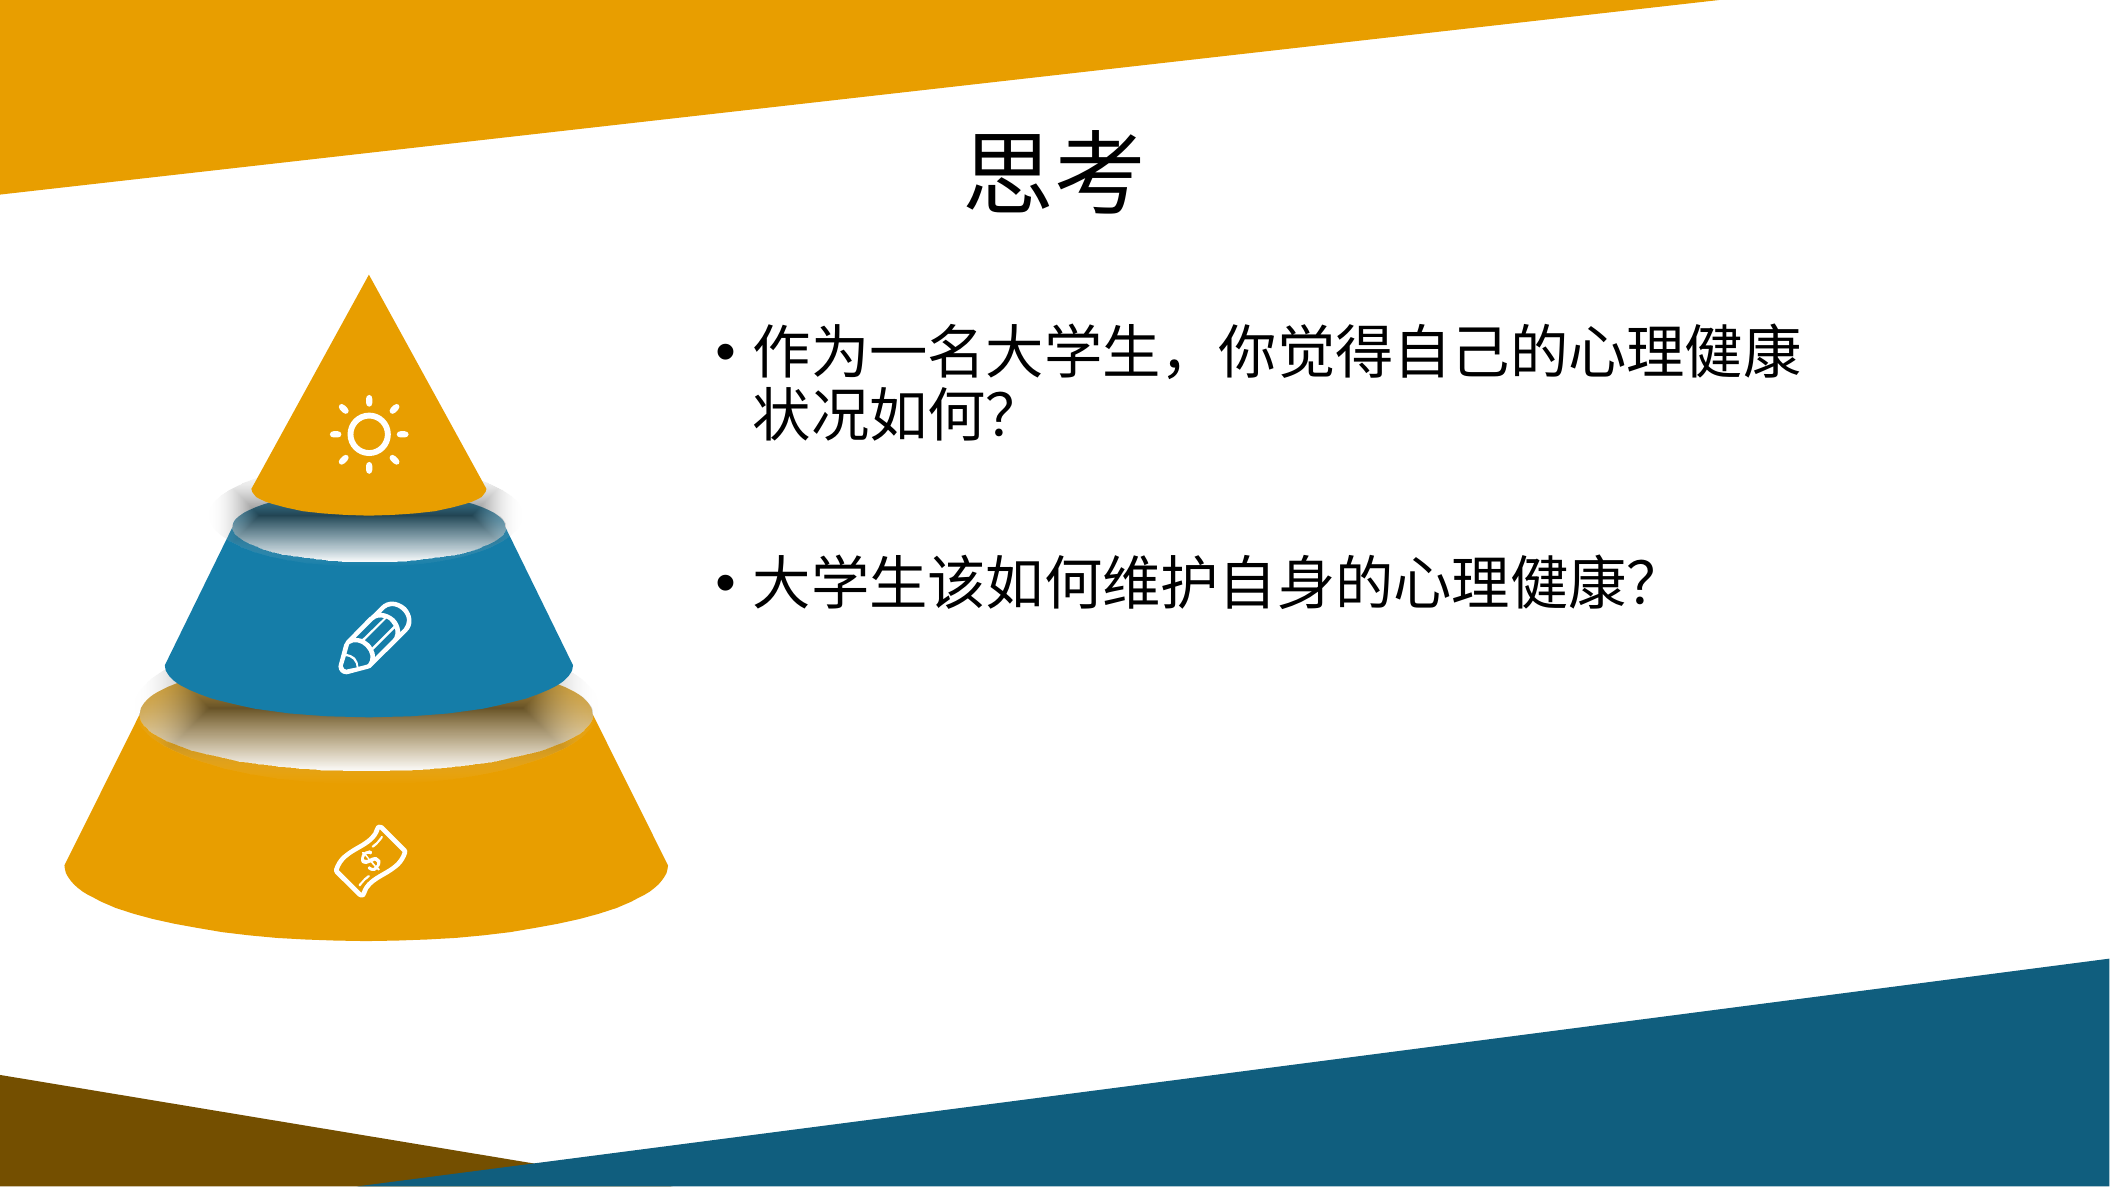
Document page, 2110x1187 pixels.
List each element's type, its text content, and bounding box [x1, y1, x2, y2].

text_box [389, 403, 400, 414]
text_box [333, 824, 408, 898]
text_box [164, 464, 574, 718]
text_box [329, 431, 342, 438]
text_box [396, 431, 409, 438]
text_box [338, 403, 349, 414]
title 思考 [145, 63, 1965, 293]
text_box [347, 412, 391, 457]
list 作为一名大学生，你觉得自己的心理健康状况如何？ 大学生该如何维护自身的心理健康？ [700, 315, 1870, 1069]
text_box [389, 454, 400, 464]
text_box [366, 394, 373, 407]
text_box [338, 454, 349, 464]
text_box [64, 631, 669, 942]
text_box [265, 274, 473, 464]
